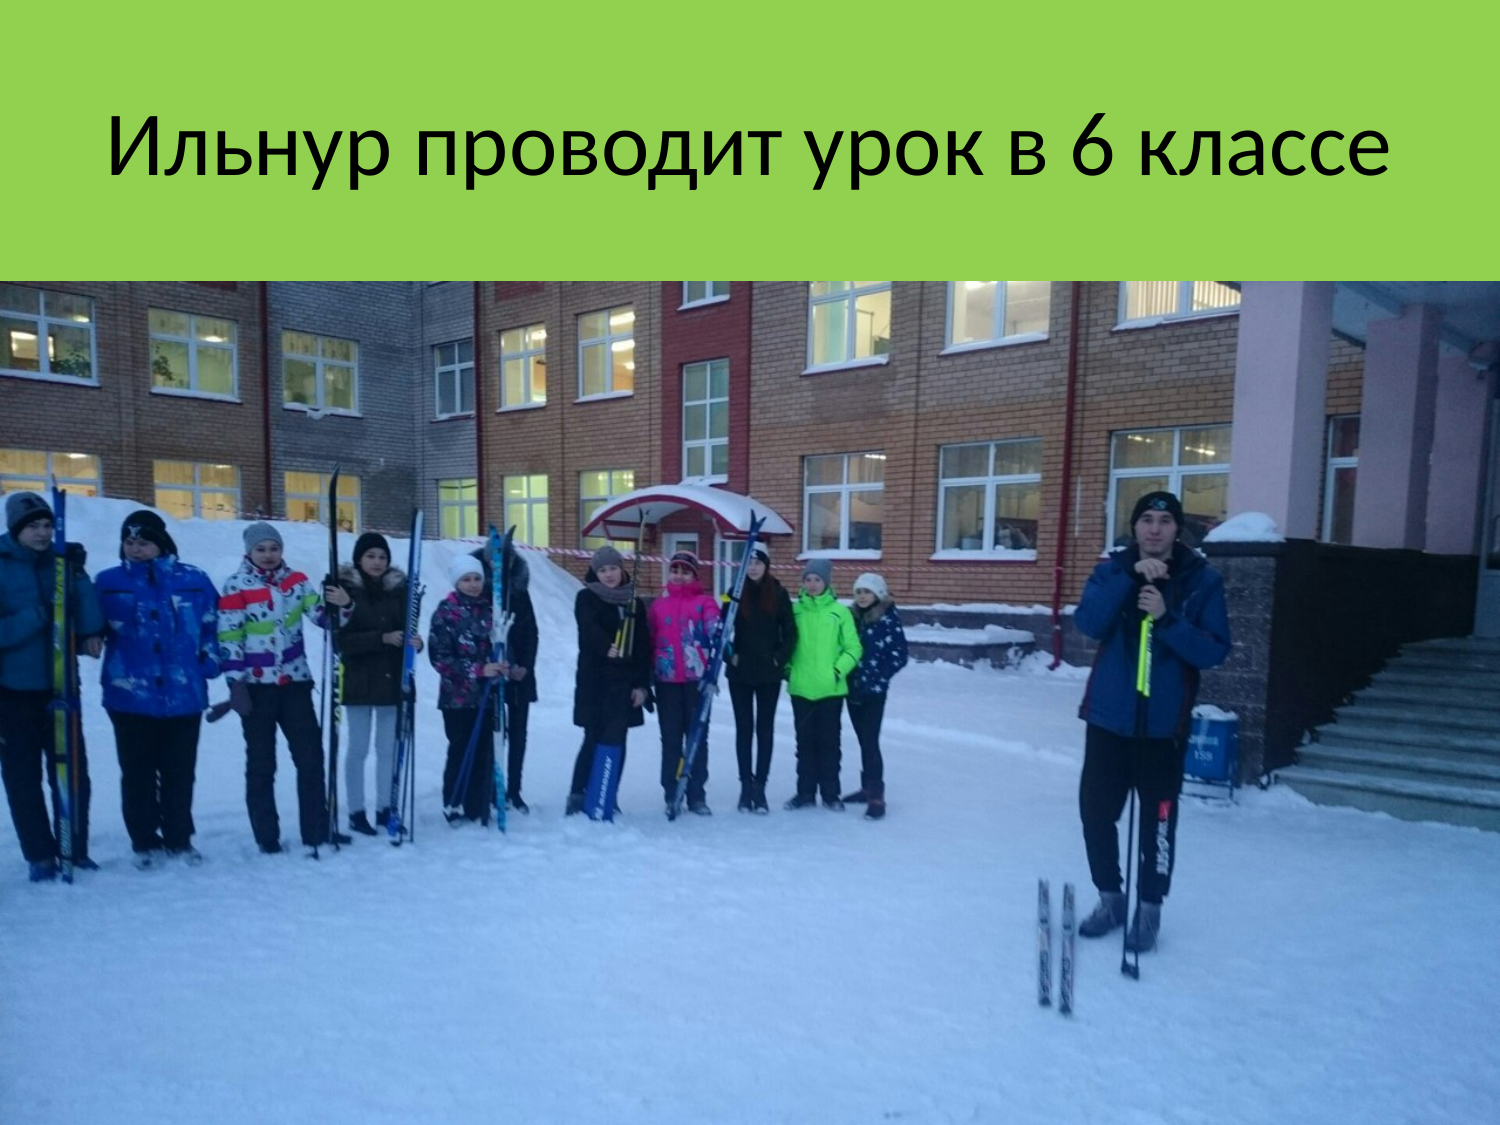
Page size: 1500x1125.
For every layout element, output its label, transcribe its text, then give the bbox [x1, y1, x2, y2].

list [0, 280, 1500, 1125]
title Ильнур проводит урок в 6 классе [75, 45, 1425, 233]
